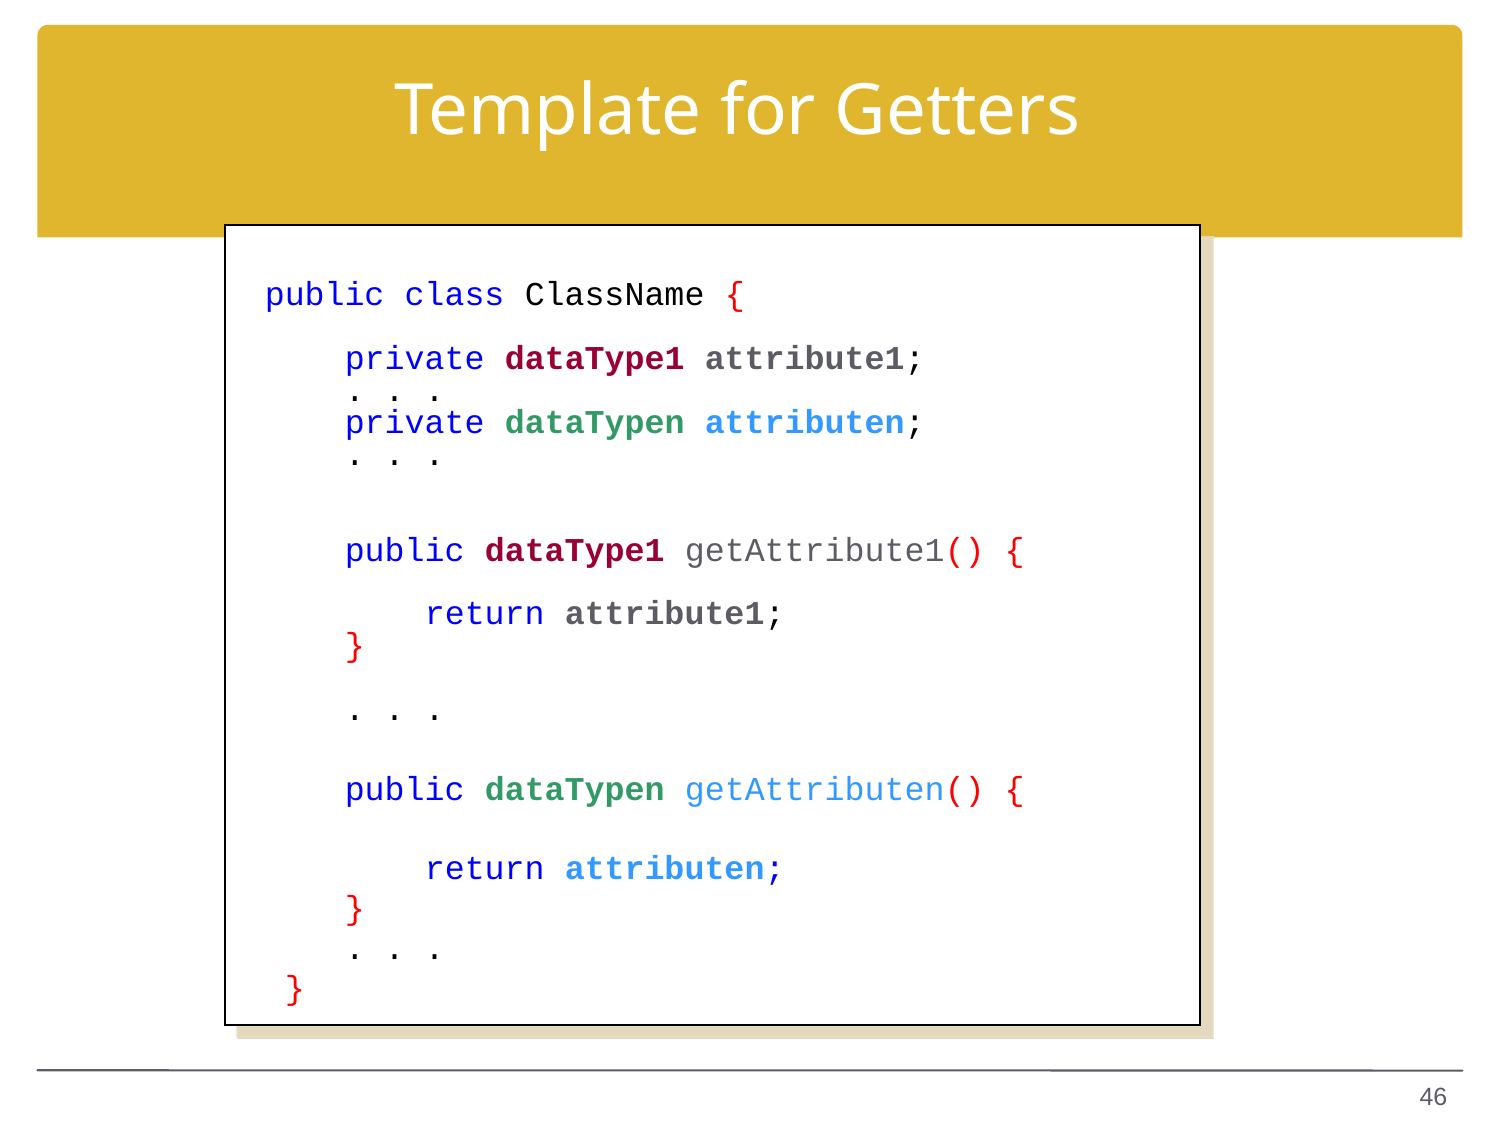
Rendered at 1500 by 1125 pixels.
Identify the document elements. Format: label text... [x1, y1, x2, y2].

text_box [224, 224, 1201, 1026]
title Template for Getters [99, 37, 1376, 176]
slide_number 46 [1112, 1069, 1463, 1123]
